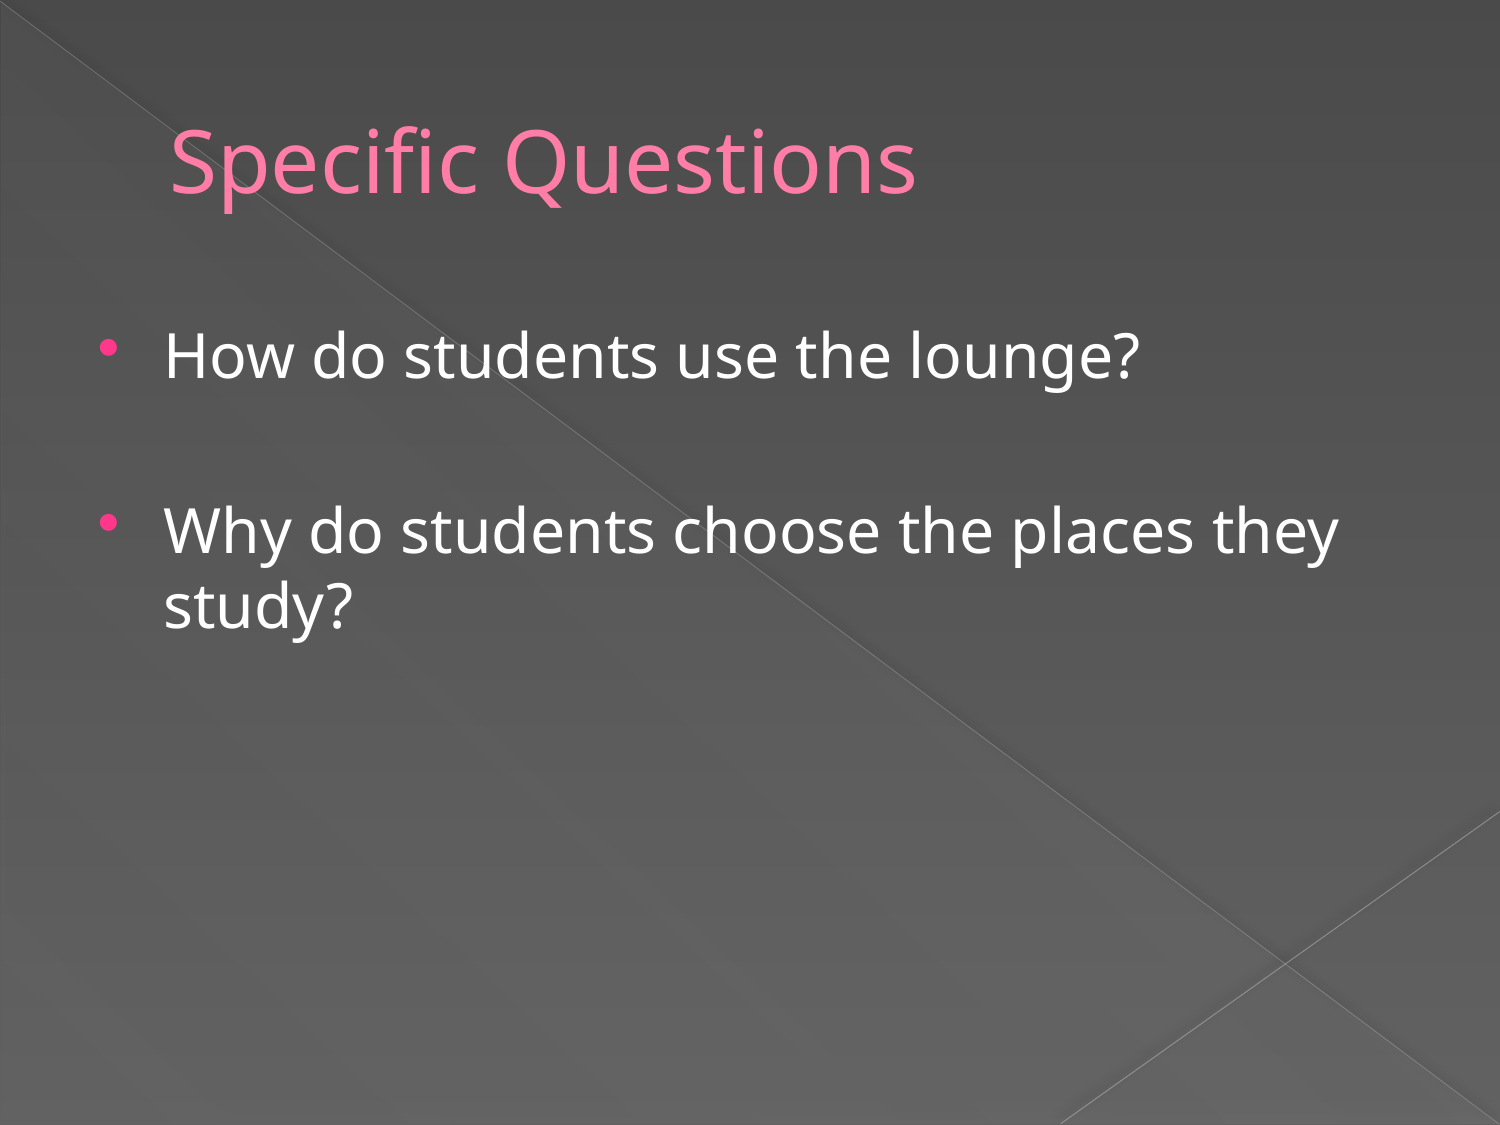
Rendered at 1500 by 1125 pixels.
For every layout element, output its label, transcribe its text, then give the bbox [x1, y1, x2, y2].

title Specific Questions [75, 43, 1425, 274]
list How do students use the lounge? Why do students choose the places they study? [75, 308, 1425, 1059]
